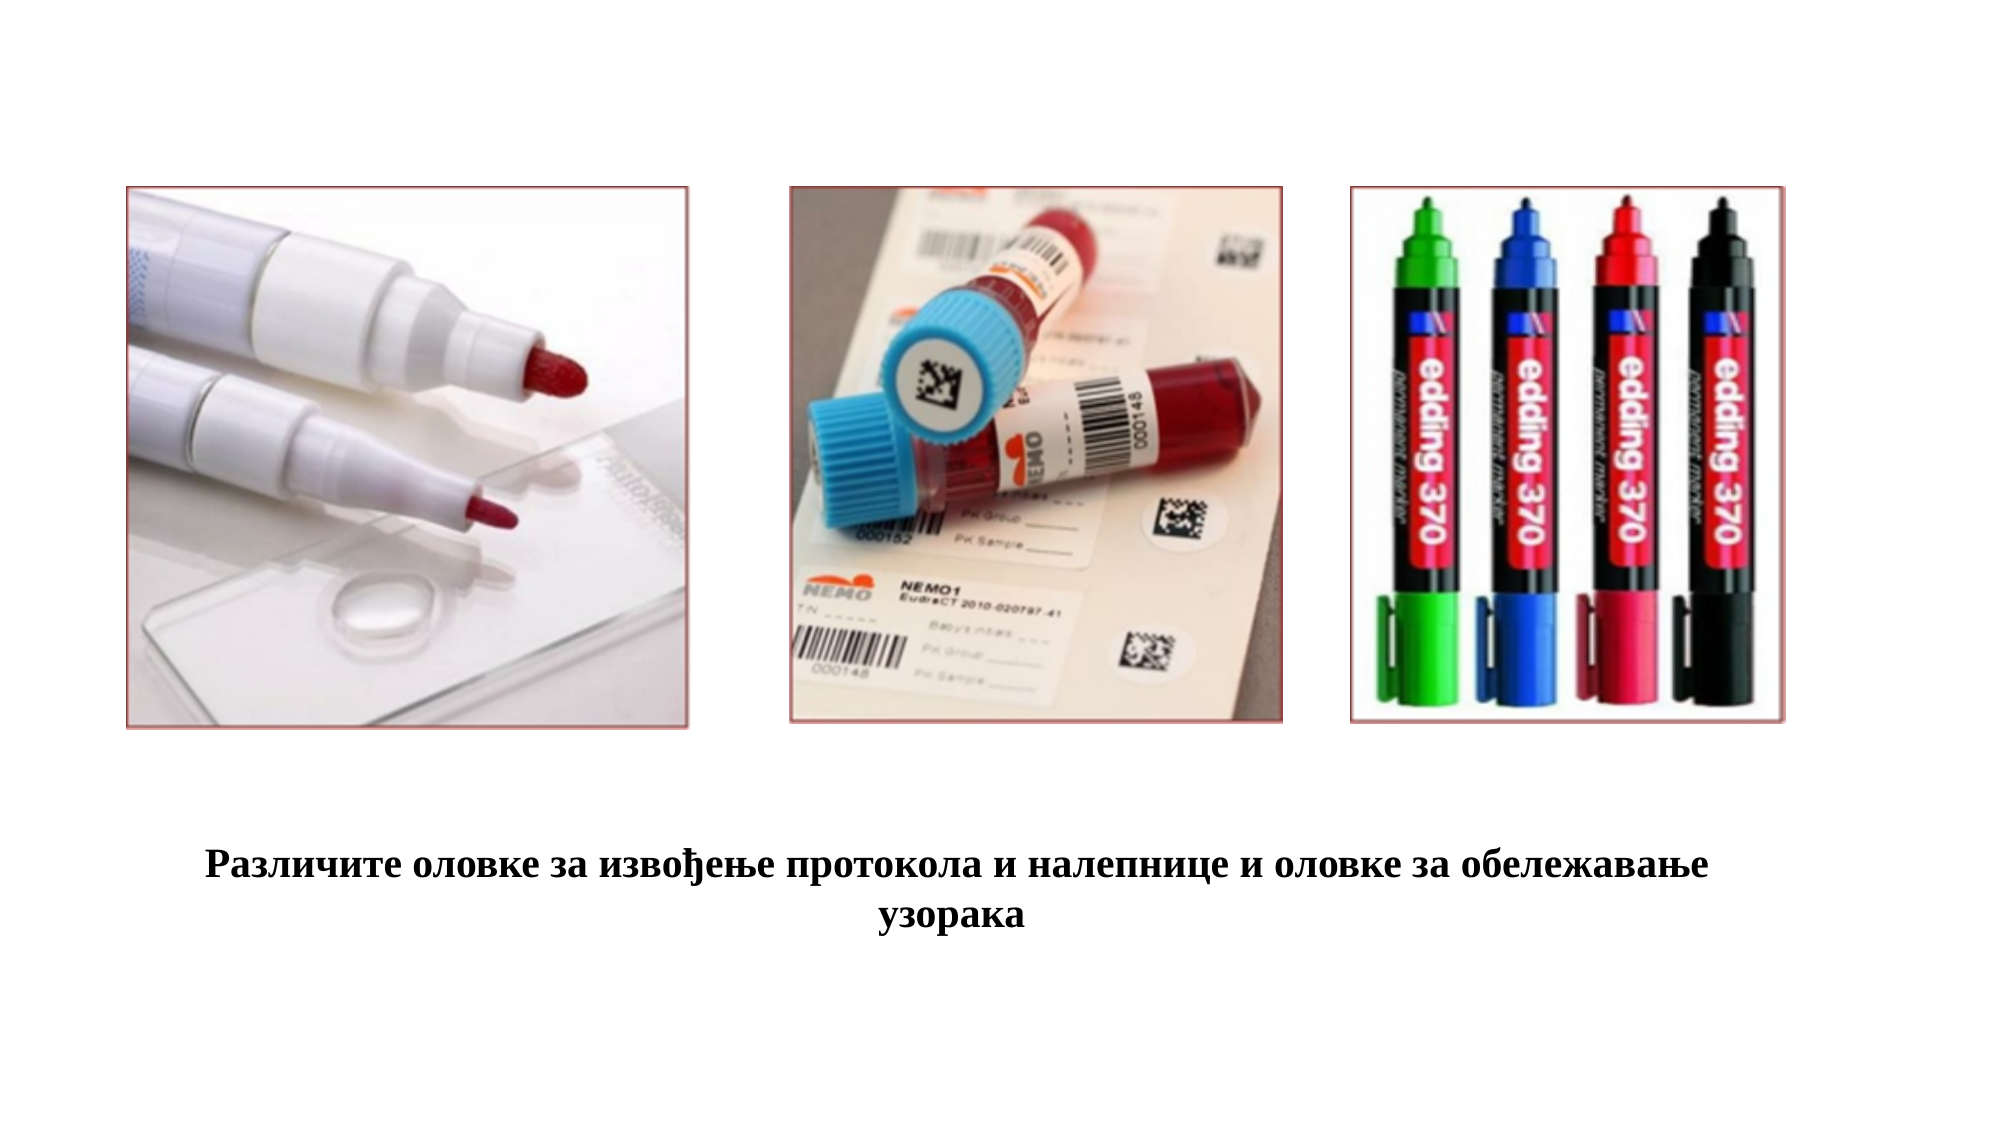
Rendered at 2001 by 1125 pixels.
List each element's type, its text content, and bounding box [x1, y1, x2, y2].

text_box Различите оловке за извођење протокола и налепнице и оловке за обележавање узорака [0, 828, 1786, 944]
picture [789, 186, 1283, 724]
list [126, 186, 692, 730]
picture [1349, 186, 1786, 724]
